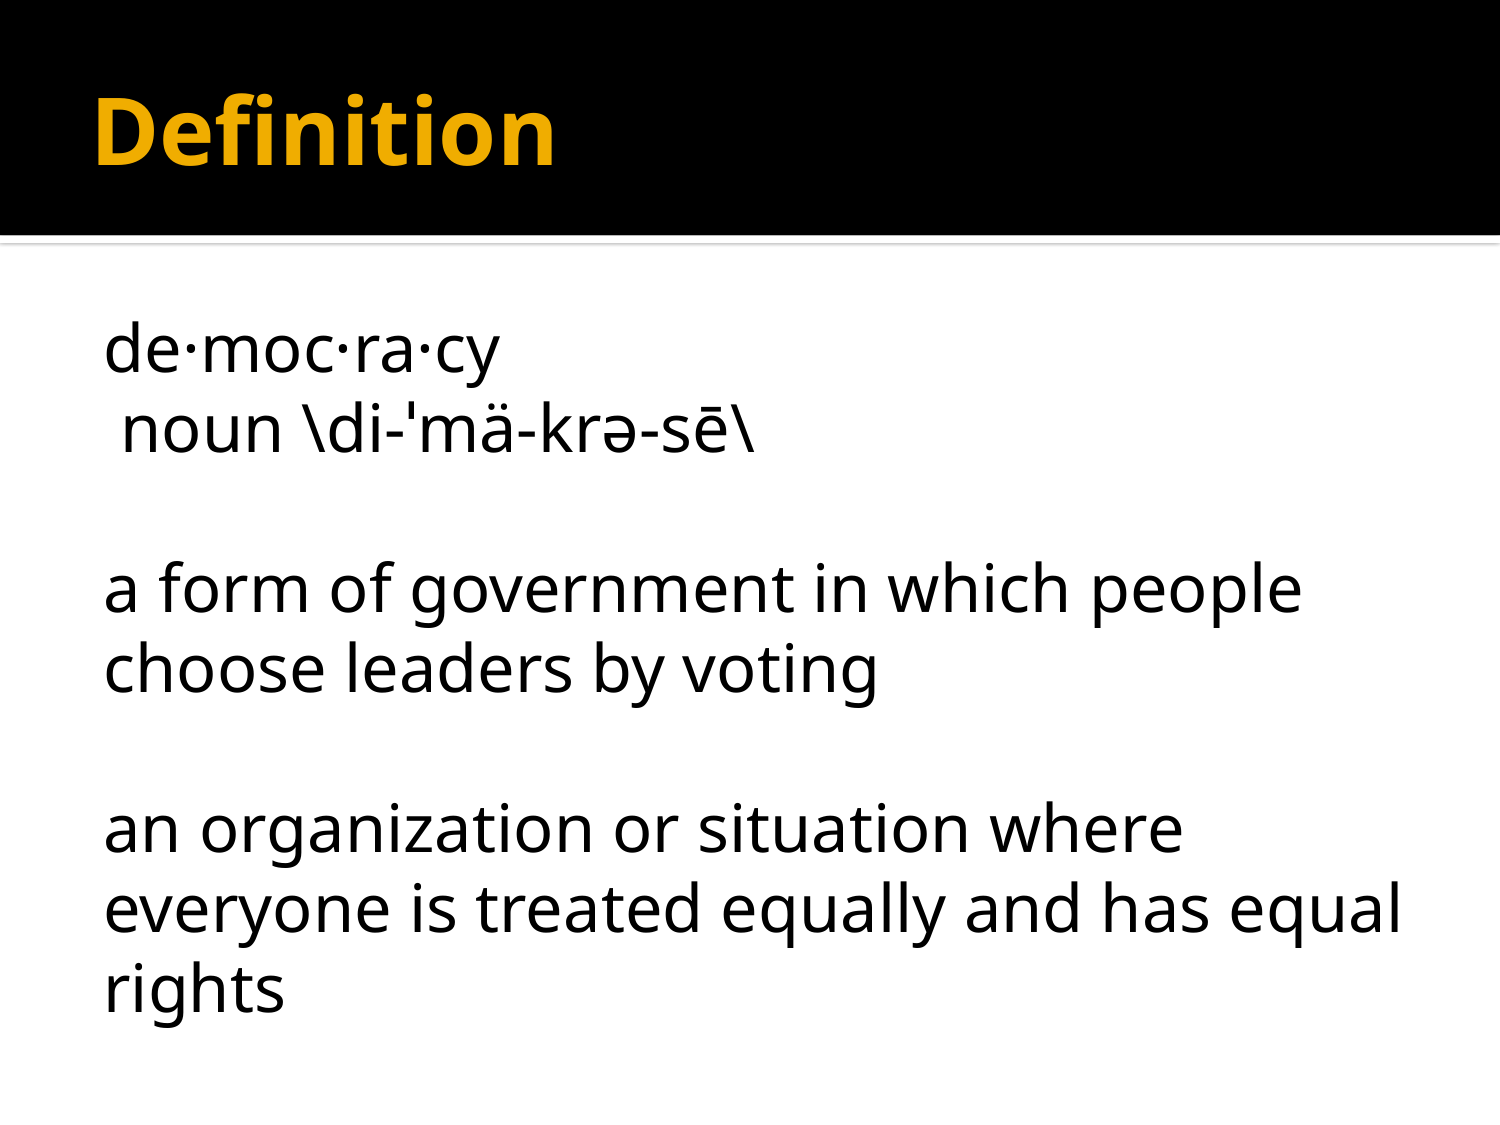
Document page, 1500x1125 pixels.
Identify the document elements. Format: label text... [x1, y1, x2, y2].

list de·moc·ra·cy noun \di-ˈmä-krə-sē\ a form of government in which people choose leaders by voting an organization or situation where everyone is treated equally and has equal rights [75, 291, 1425, 1050]
title Definition [75, 25, 1425, 231]
